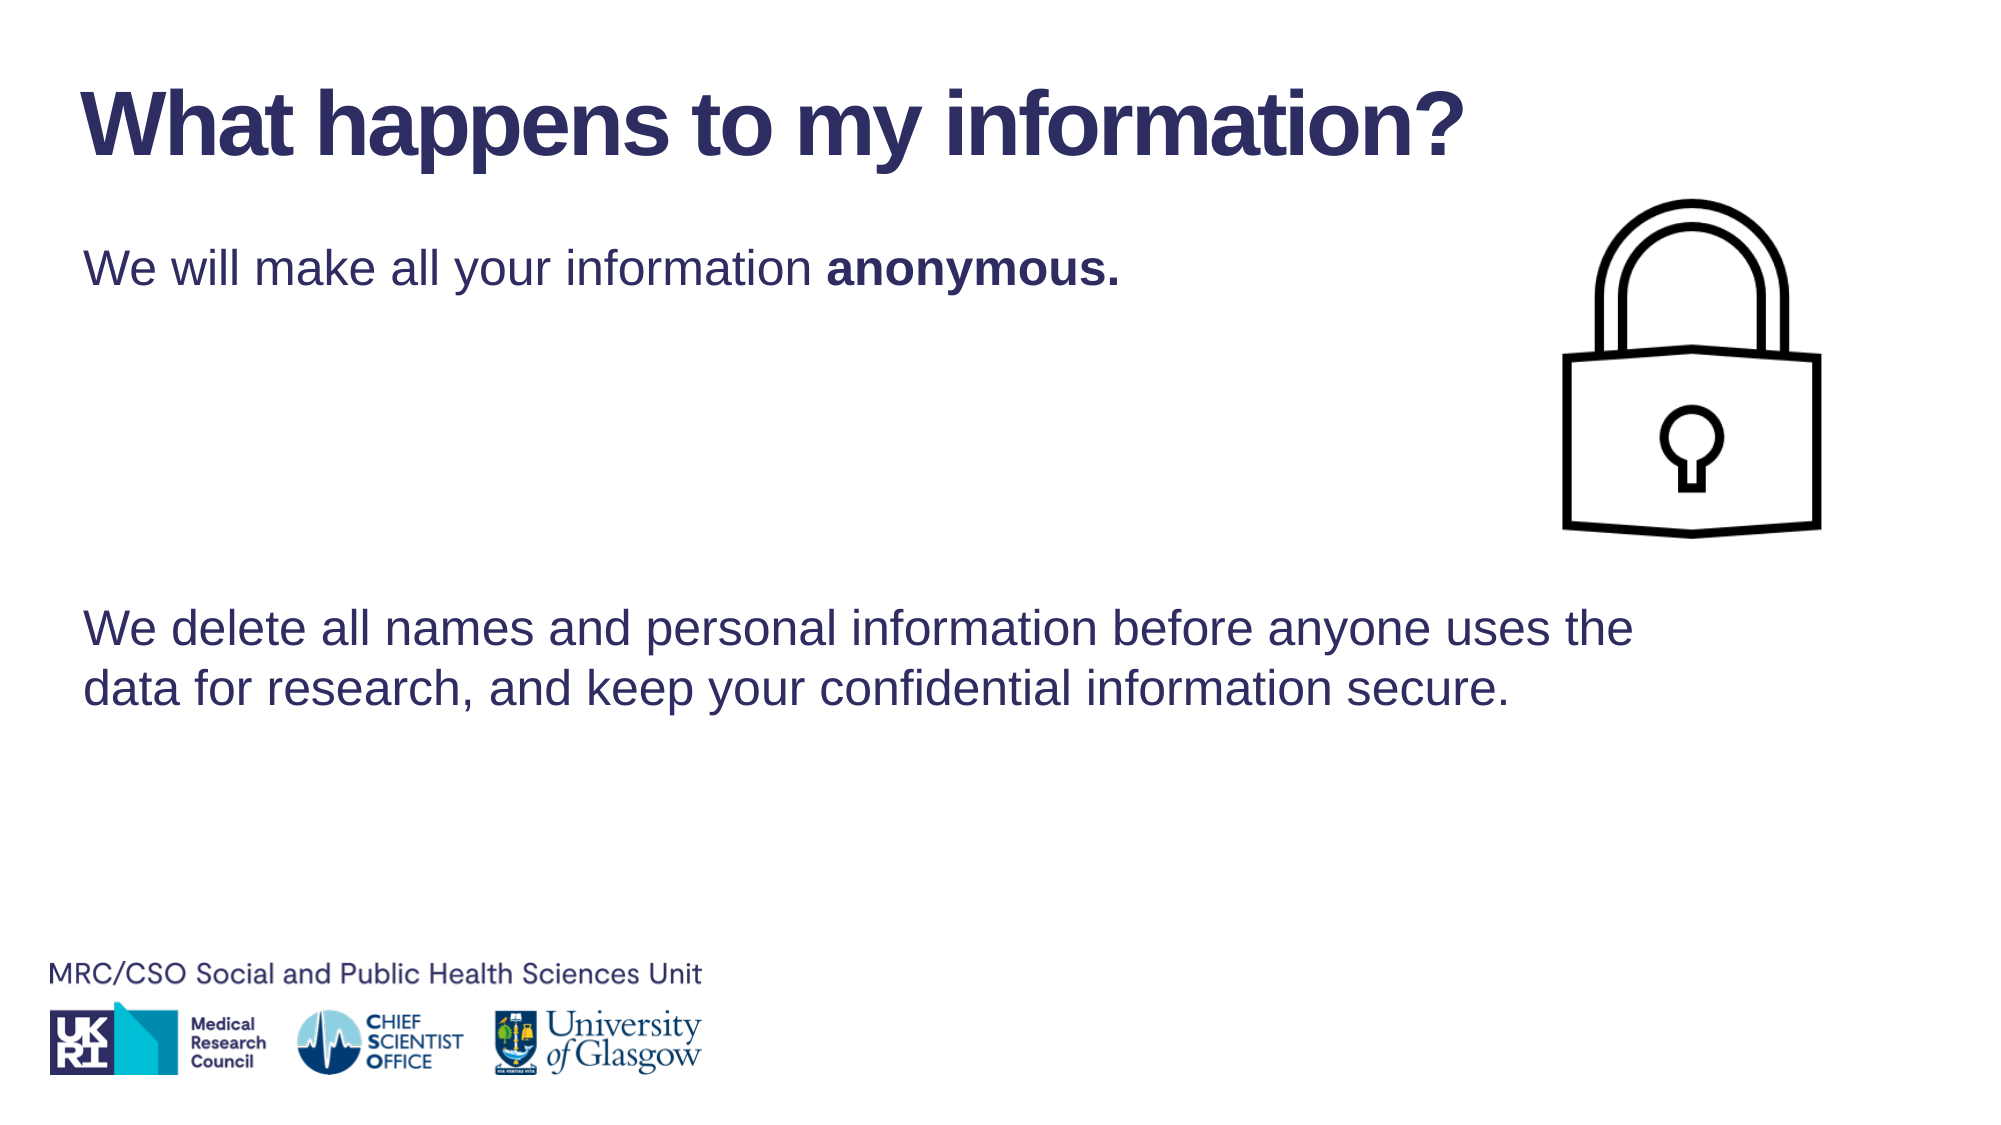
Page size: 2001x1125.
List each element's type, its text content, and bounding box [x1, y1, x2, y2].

text_box What happens to my information? [66, 56, 1620, 182]
text_box We will make all your information anonymous. We delete all names and personal information before anyone uses the data for research, and keep your confidential information secure. [68, 227, 1757, 843]
picture [50, 961, 702, 1075]
picture [1470, 148, 1914, 592]
